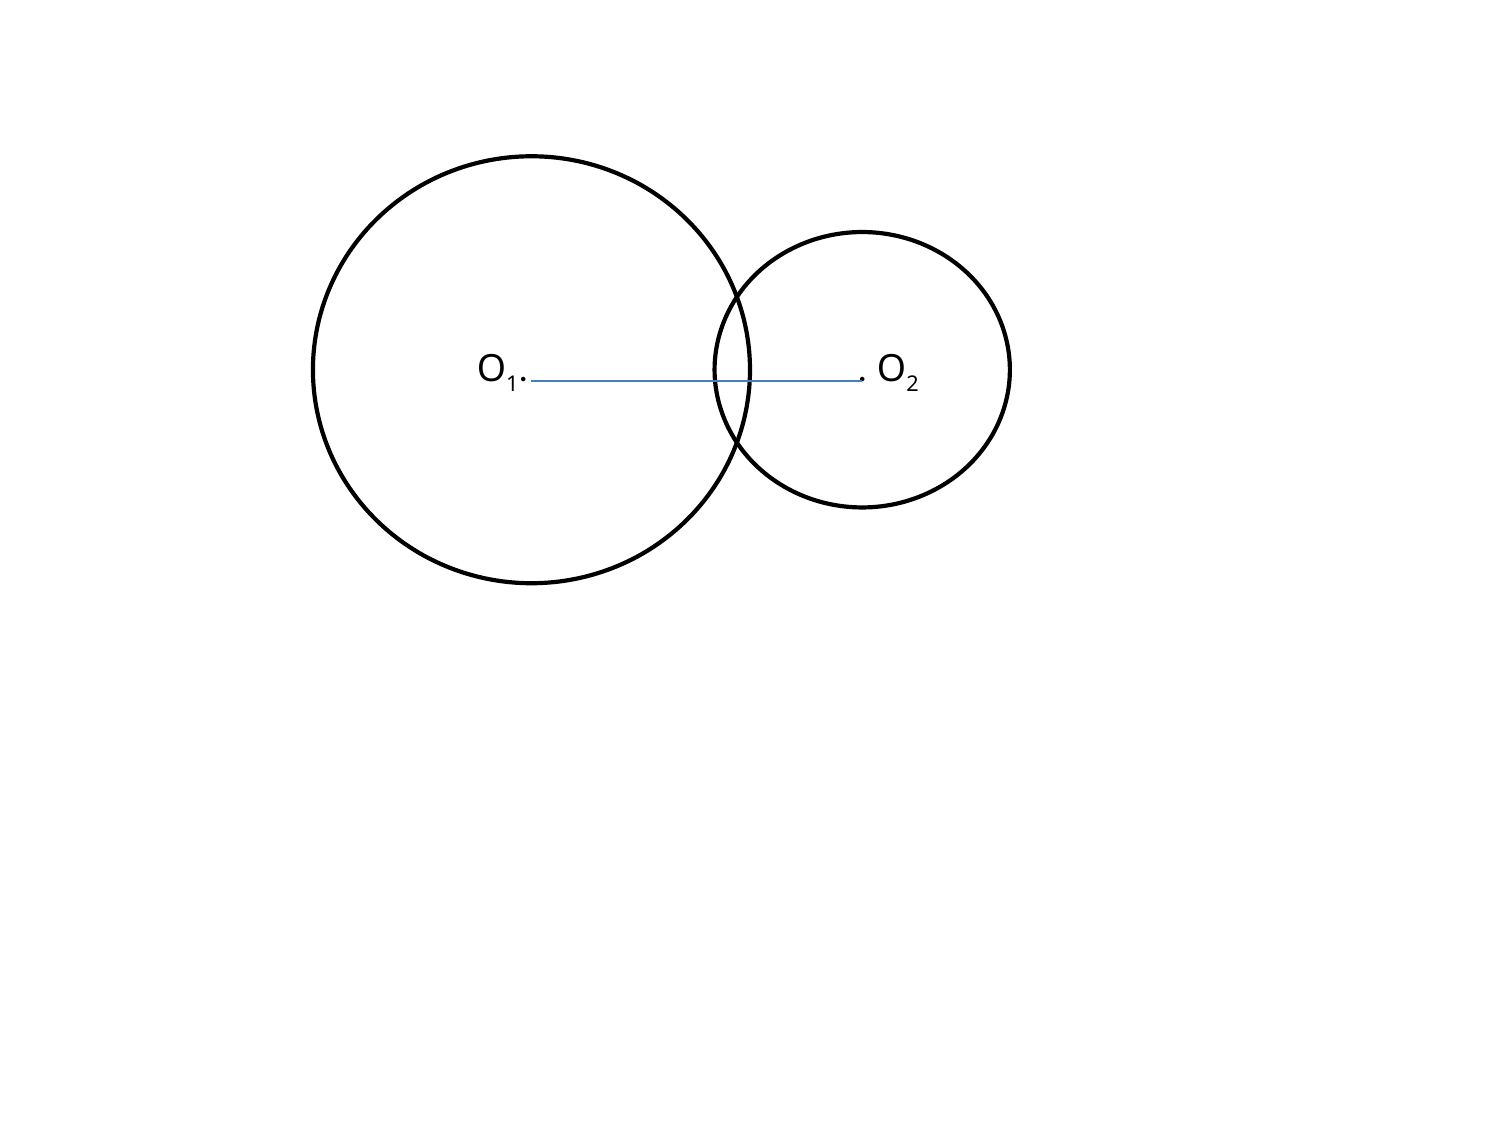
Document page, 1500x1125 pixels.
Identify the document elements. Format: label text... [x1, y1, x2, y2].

text_box O1. [310, 154, 738, 586]
text_box . O2 [712, 229, 1012, 510]
